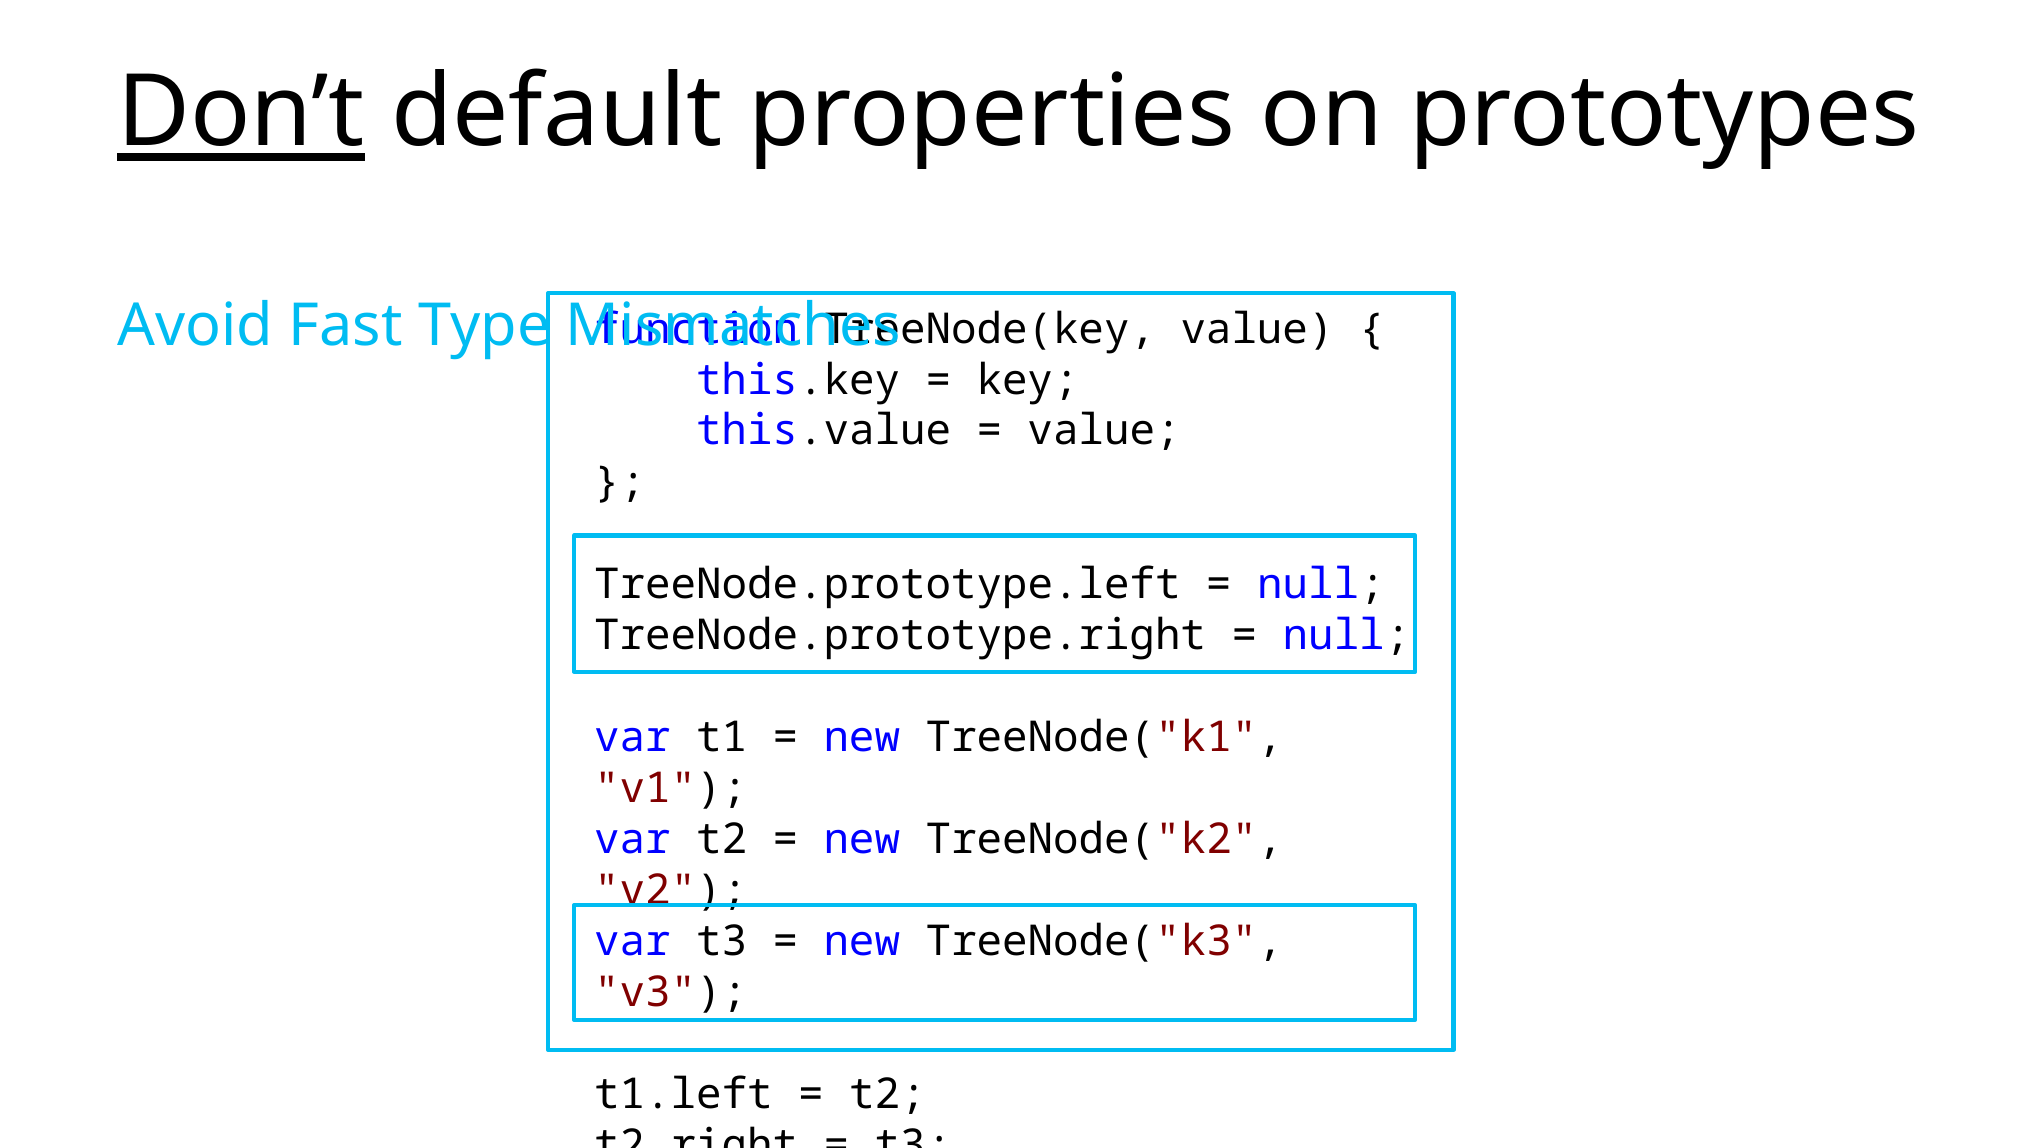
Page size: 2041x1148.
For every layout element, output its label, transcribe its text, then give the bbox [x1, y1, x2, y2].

text_box [572, 903, 1417, 1022]
title Don’t default properties on prototypes Avoid Fast Type Mismatches [87, 38, 1953, 229]
text_box function TreeNode(key, value) { this.key = key; this.value = value; }; TreeNode.prototype.left = null; TreeNode.prototype.right = null; var t1 = new TreeNode("k1", "v1"); var t2 = new TreeNode("k2", "v2"); var t3 = new TreeNode("k3", "v3"); t1.left = t2; t2.right = t3; [546, 291, 1456, 1052]
text_box [572, 533, 1417, 674]
